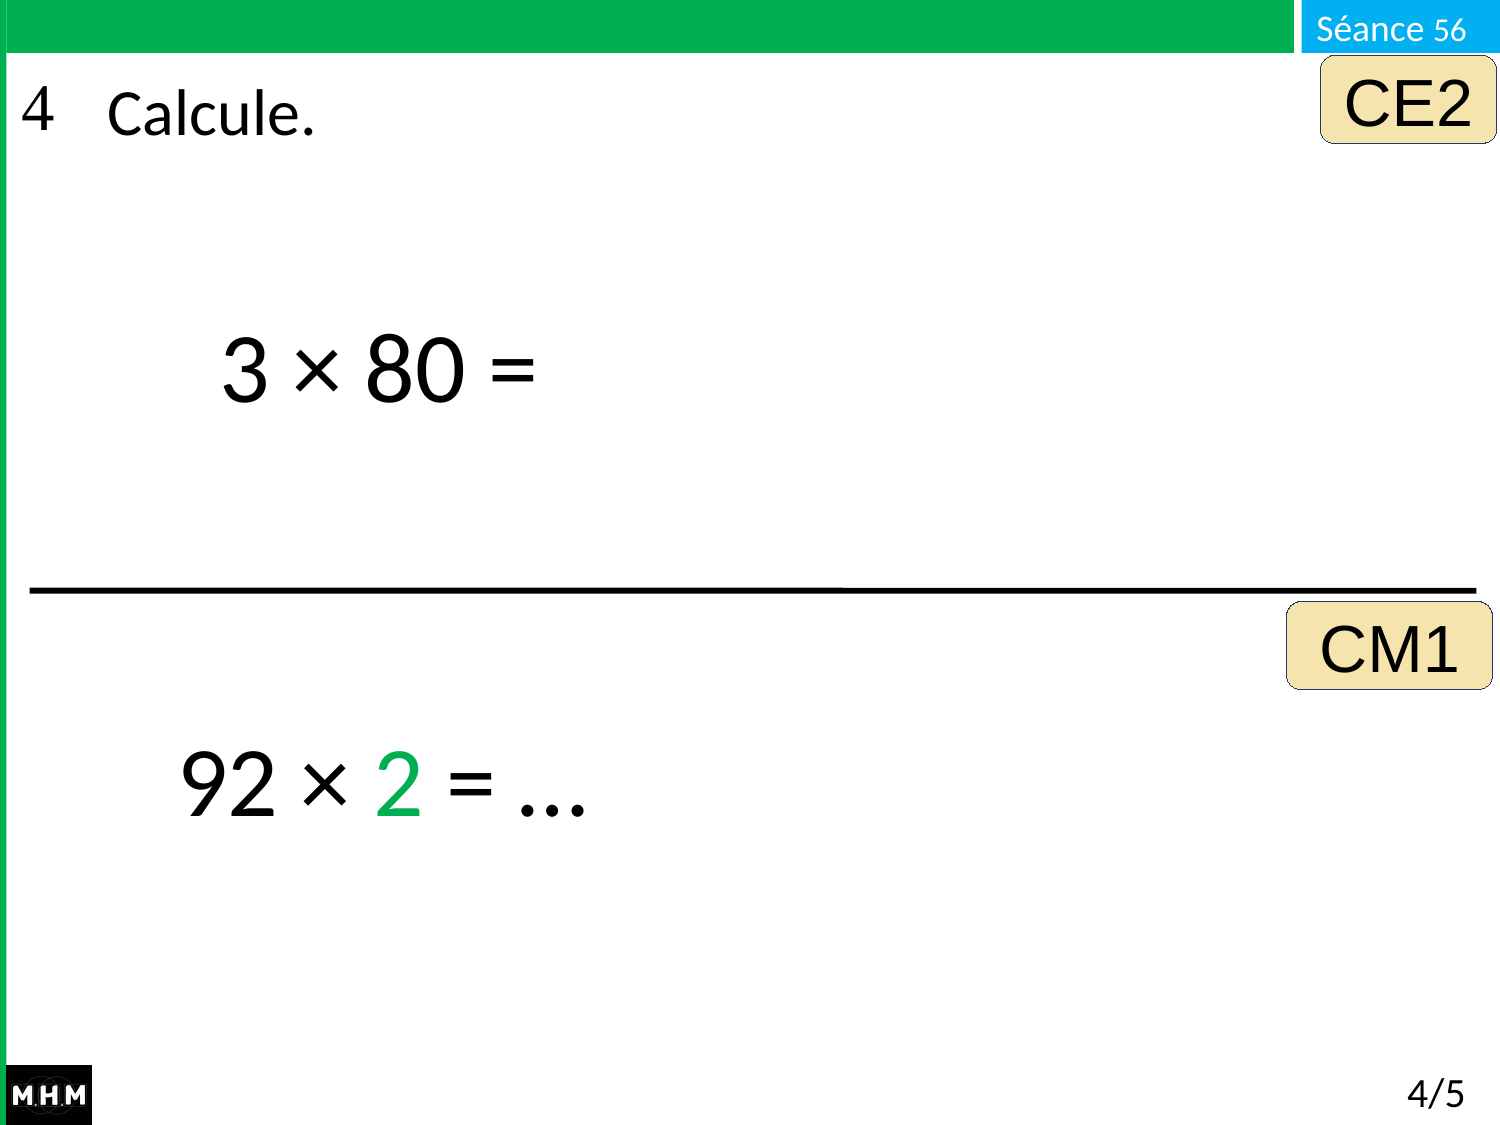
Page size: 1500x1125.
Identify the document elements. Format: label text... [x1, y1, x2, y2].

text_box CM1 [1286, 601, 1493, 690]
title Calcule. [92, 71, 1387, 158]
text_box 3 × 80 = [96, 295, 684, 430]
text_box CE2 [1320, 55, 1497, 144]
picture [6, 1065, 92, 1125]
list 4/5 [1373, 1064, 1500, 1125]
text_box 92 × 2 = … [96, 708, 669, 844]
